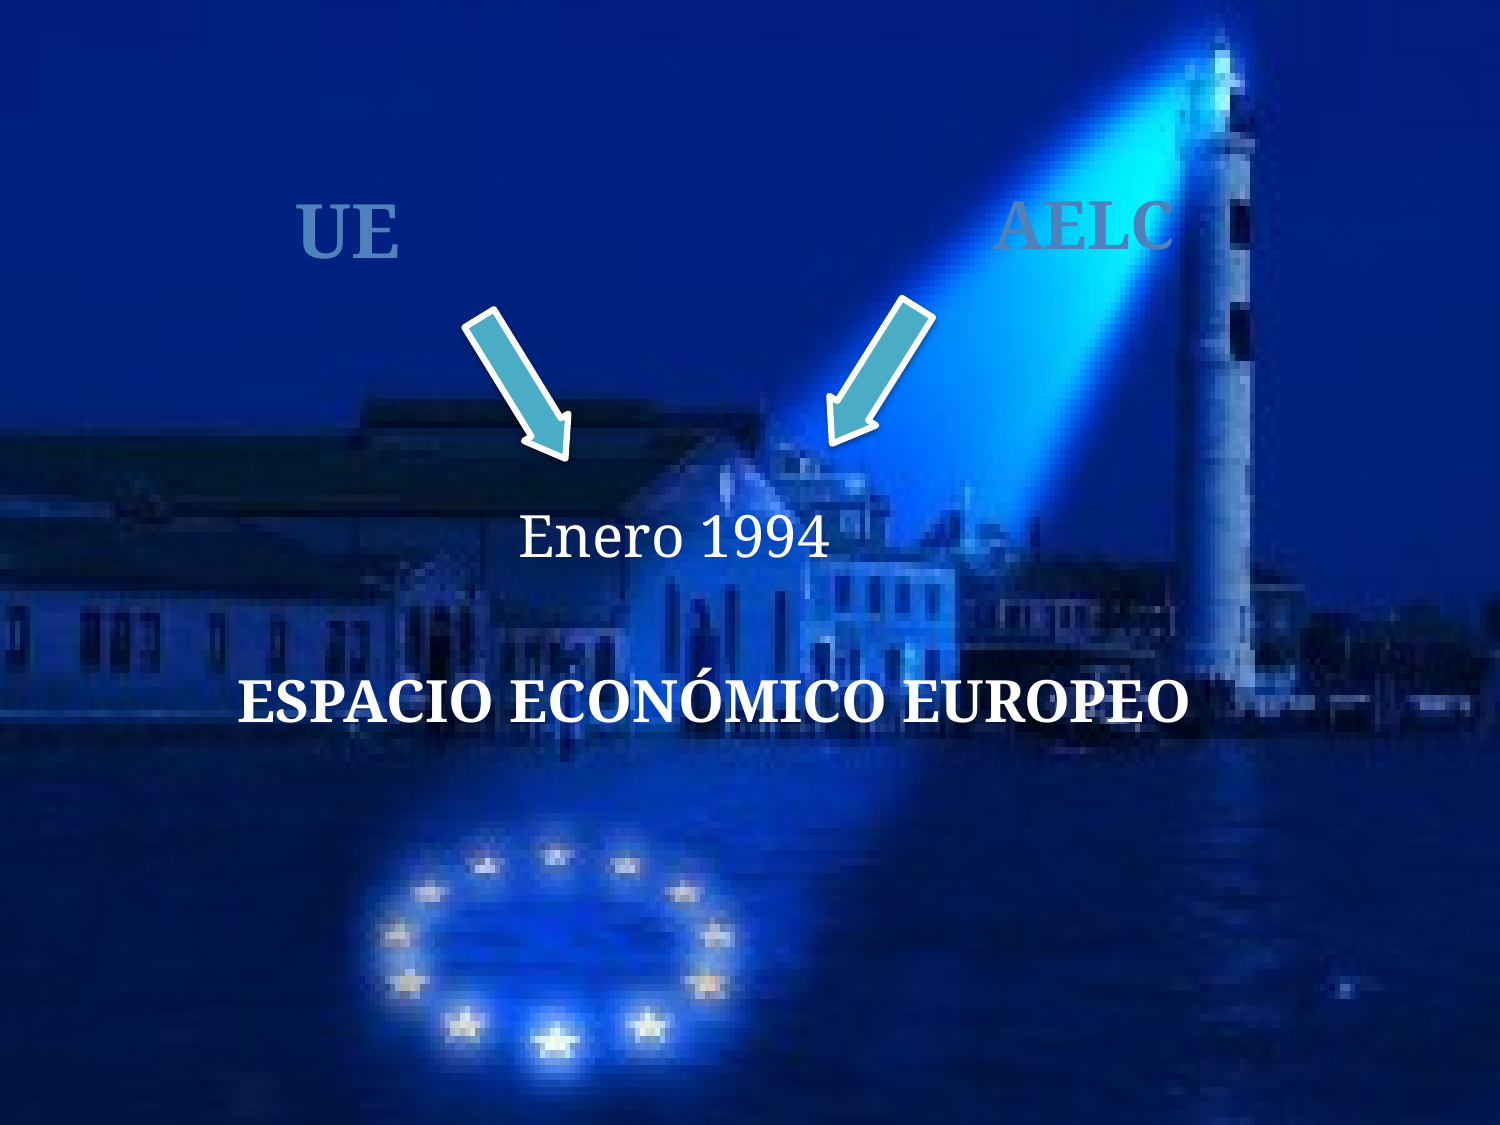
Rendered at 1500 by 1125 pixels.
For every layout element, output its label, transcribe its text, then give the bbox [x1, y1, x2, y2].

text_box Enero 1994 [503, 492, 926, 577]
picture [0, 0, 1500, 1125]
text_box Espacio Económico Europeo [35, 656, 1395, 786]
text_box UE [281, 175, 551, 281]
text_box AELC [978, 175, 1191, 271]
text_box [461, 306, 572, 462]
text_box [826, 294, 937, 447]
